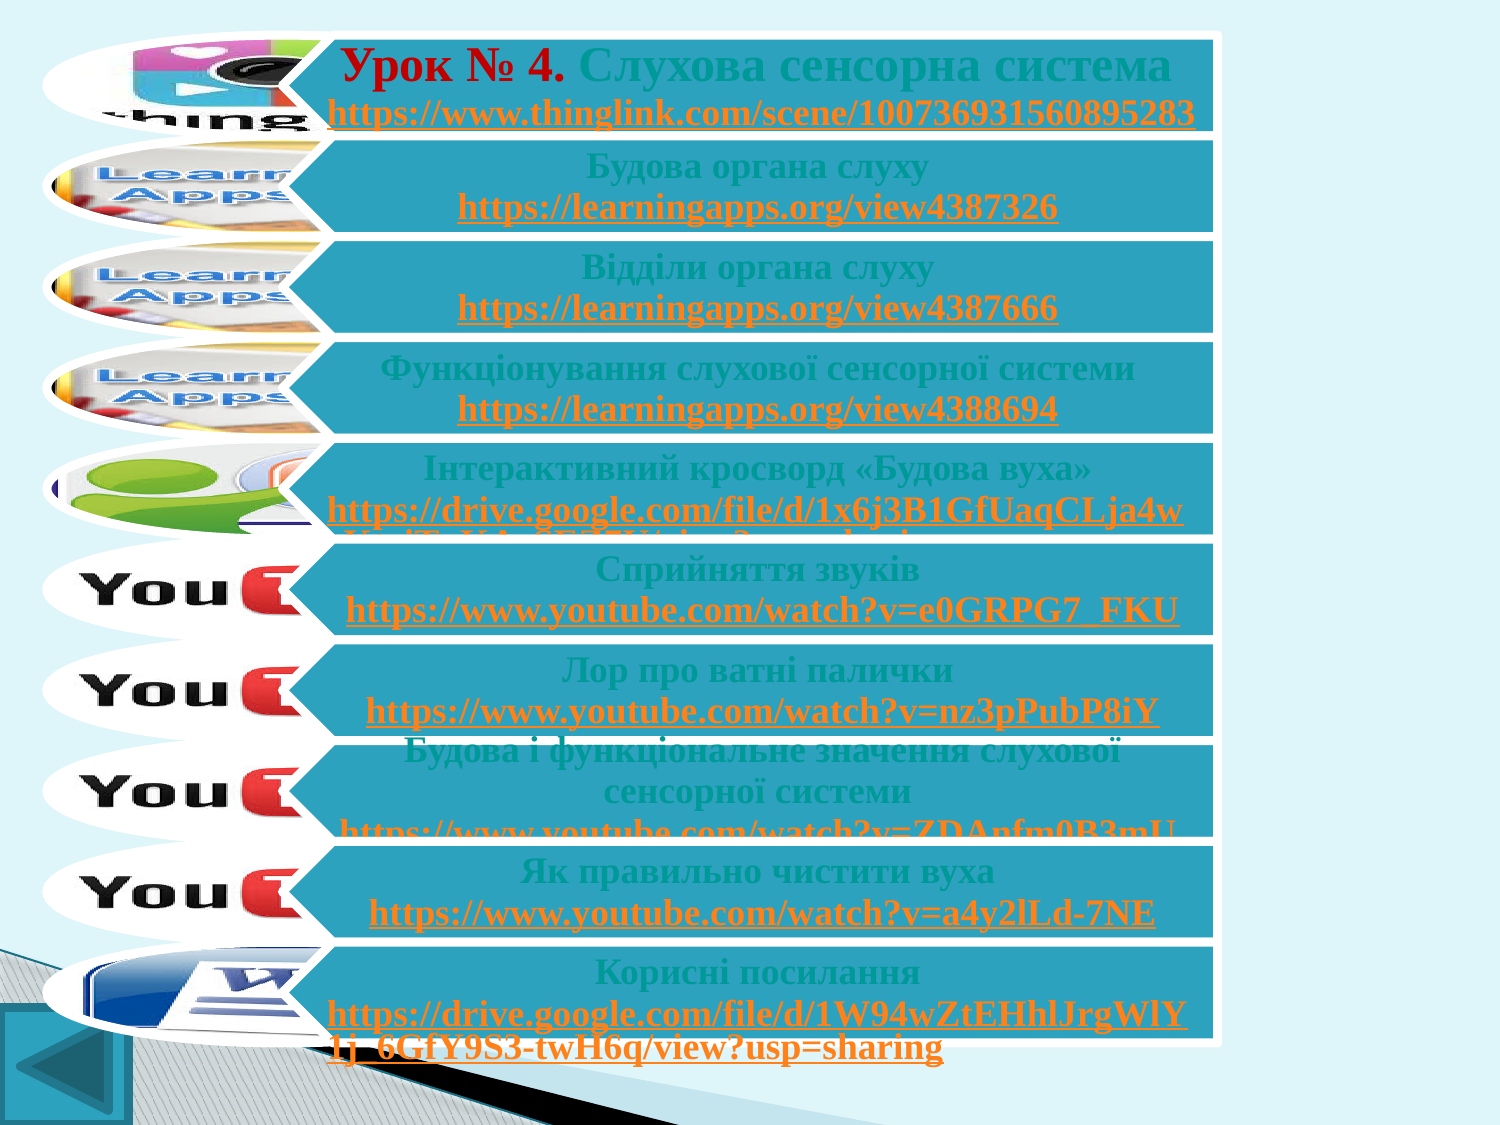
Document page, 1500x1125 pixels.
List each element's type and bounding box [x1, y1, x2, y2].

text_box [46, 34, 1454, 1044]
text_box [0, 1003, 133, 1125]
